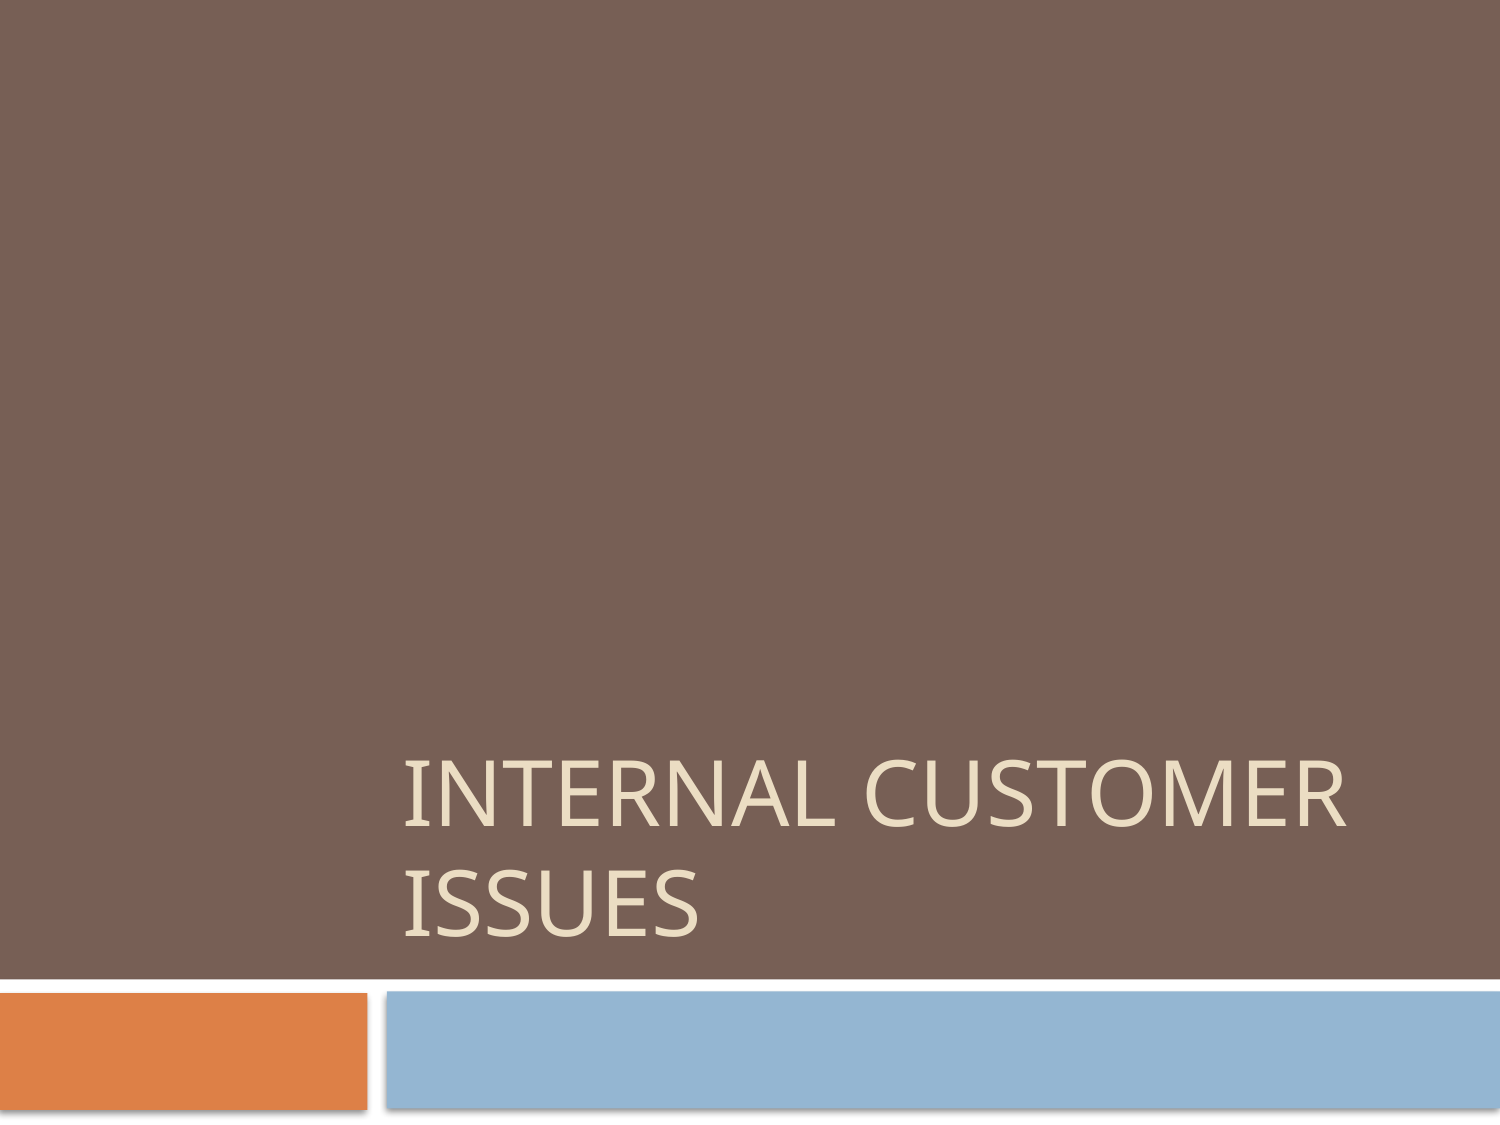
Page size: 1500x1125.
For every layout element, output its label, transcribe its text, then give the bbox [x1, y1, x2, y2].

title Internal Customer Issues [387, 662, 1450, 963]
